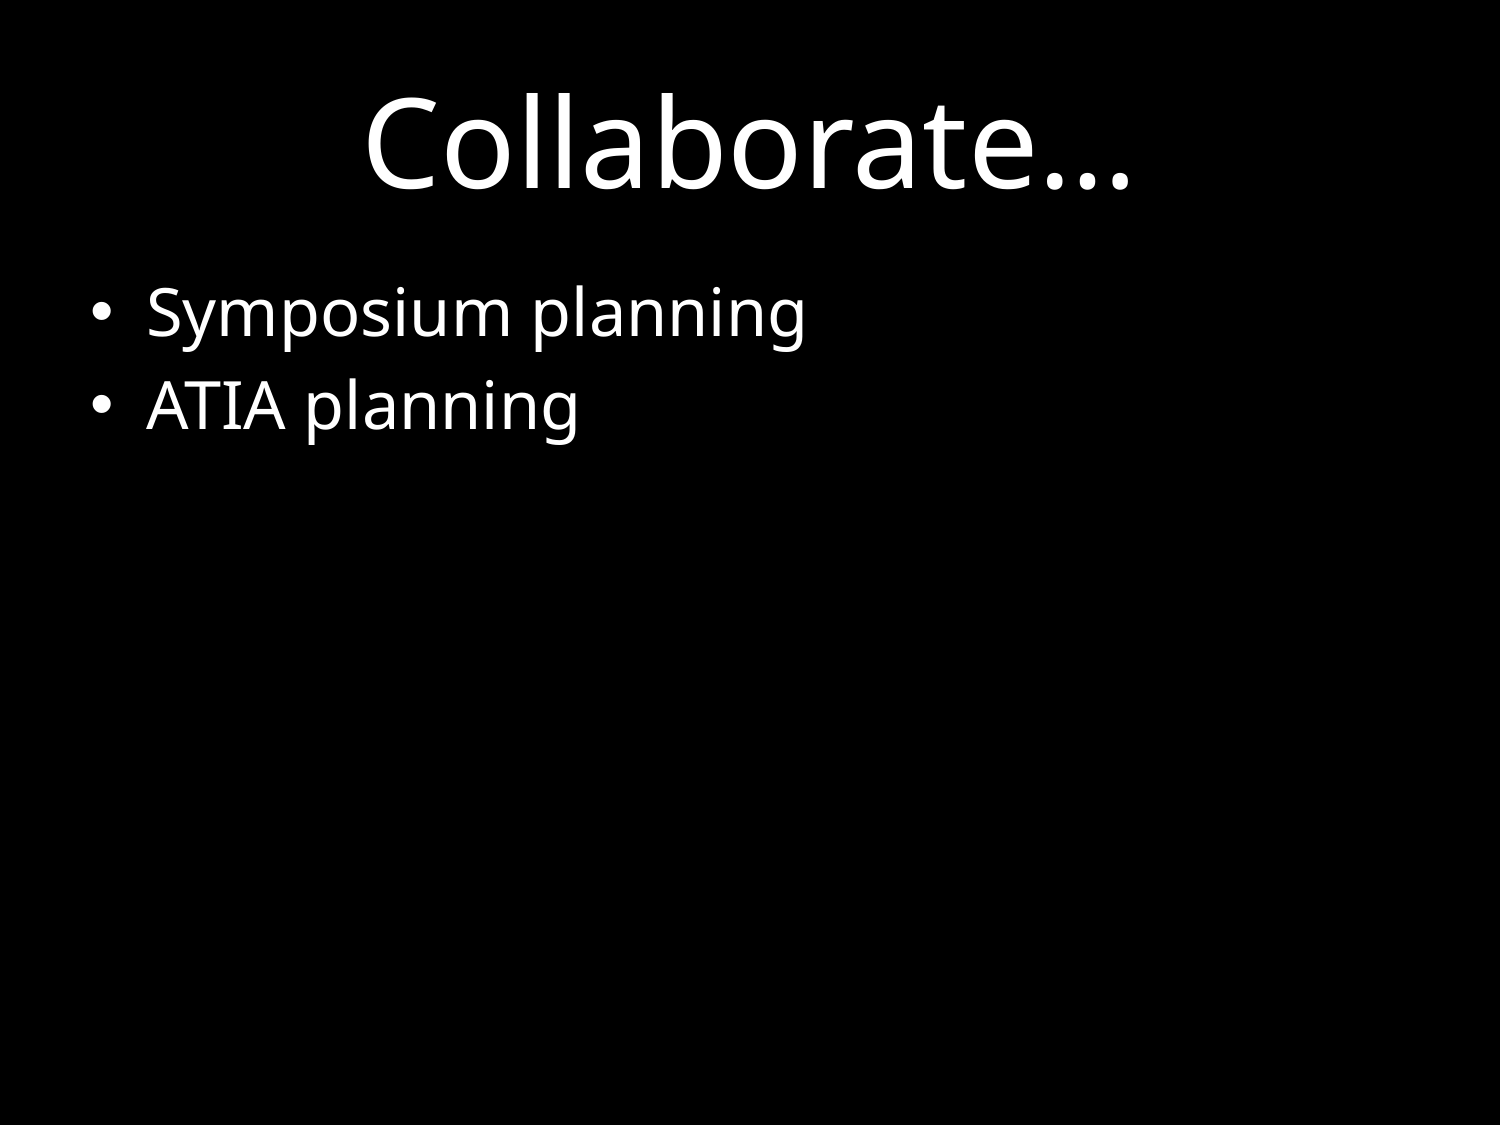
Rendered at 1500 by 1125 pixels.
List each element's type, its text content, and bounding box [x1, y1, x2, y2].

list Symposium planning ATIA planning [75, 262, 1425, 1005]
title Collaborate… [75, 45, 1425, 233]
